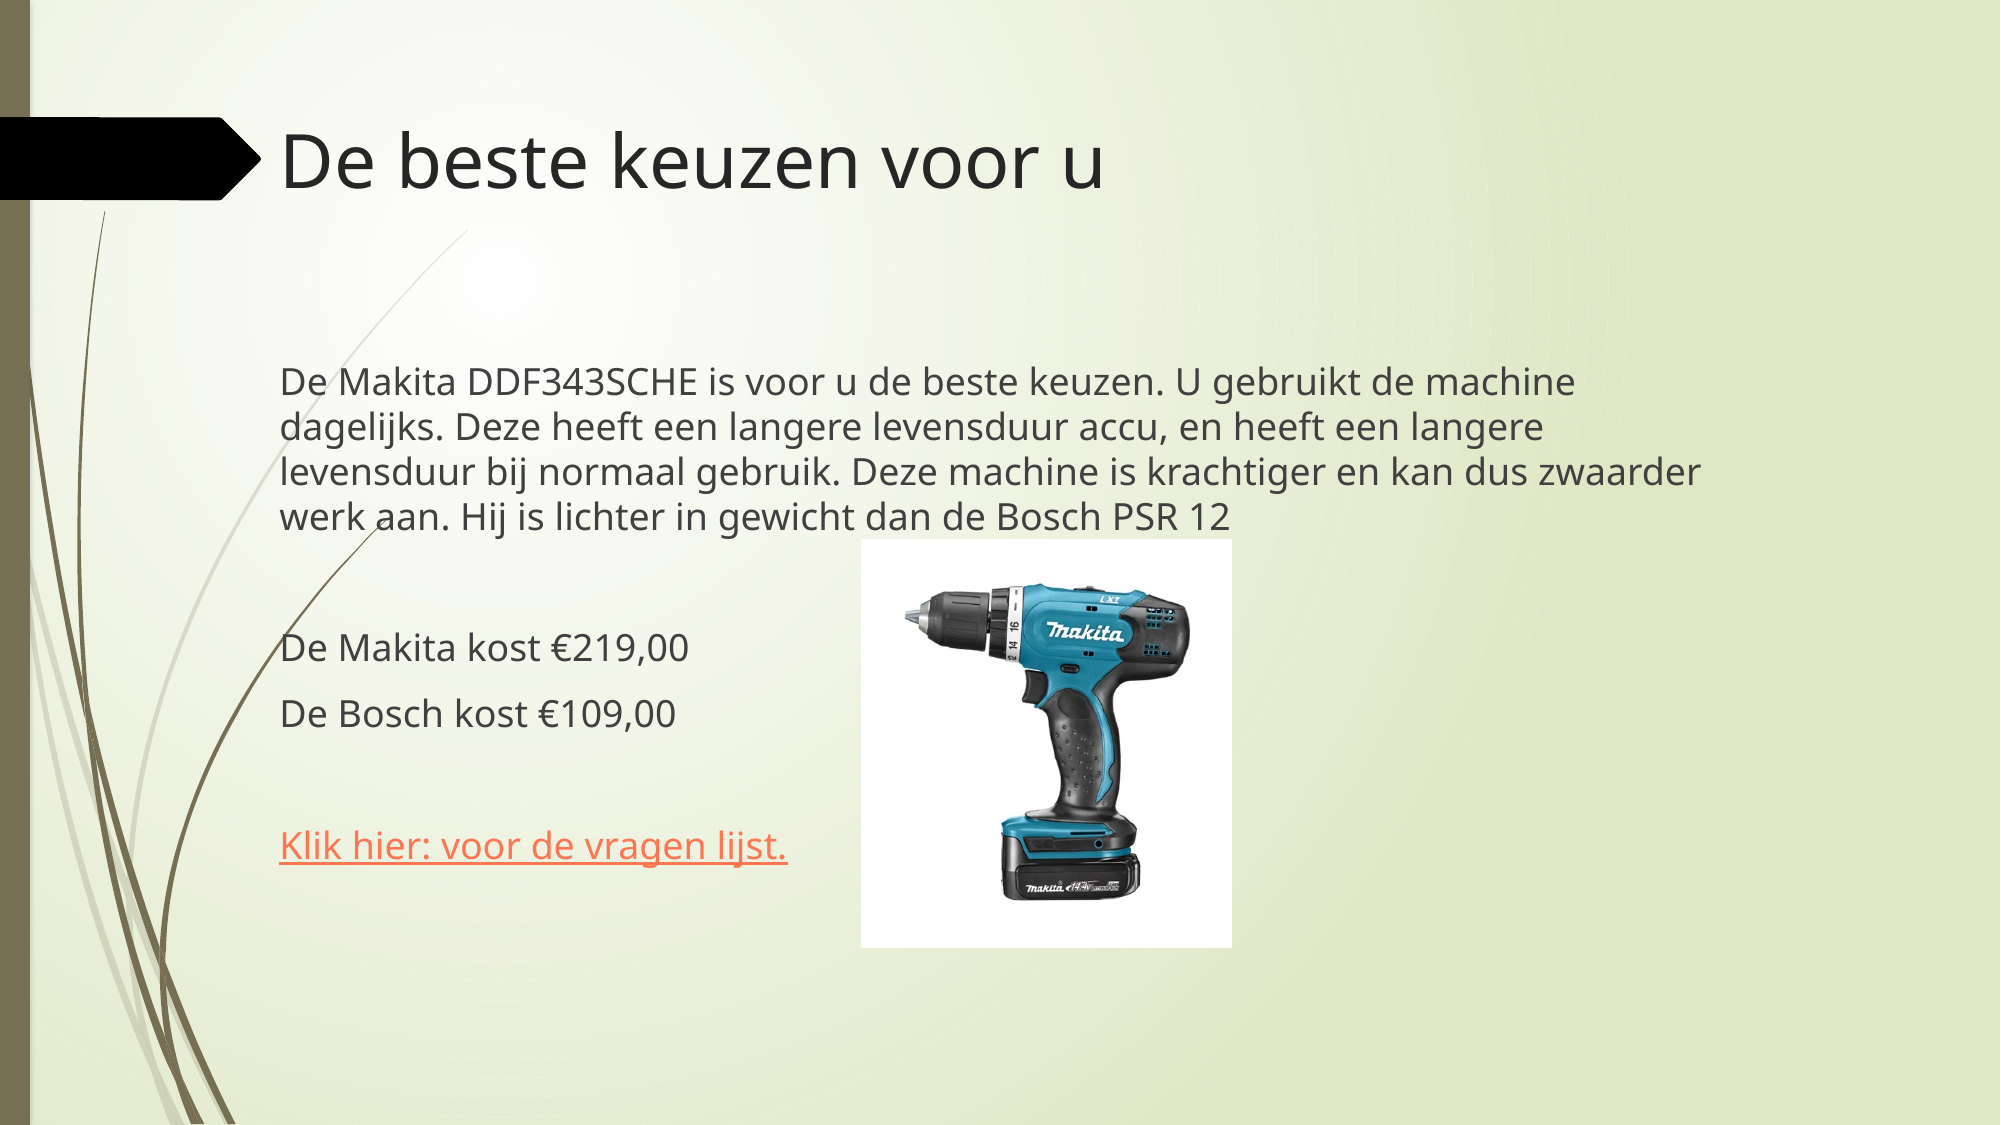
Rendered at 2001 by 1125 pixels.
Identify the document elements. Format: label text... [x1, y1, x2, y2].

title De beste keuzen voor u [264, 106, 1727, 317]
picture [861, 538, 1232, 949]
list De Makita DDF343SCHE is voor u de beste keuzen. U gebruikt de machine dagelijks. Deze heeft een langere levensduur accu, en heeft een langere levensduur bij normaal gebruik. Deze machine is krachtiger en kan dus zwaarder werk aan. Hij is lichter in gewicht dan de Bosch PSR 12 De Makita kost €219,00 De Bosch kost €109,00 Klik hier: voor de vragen lijst. [264, 350, 1727, 970]
